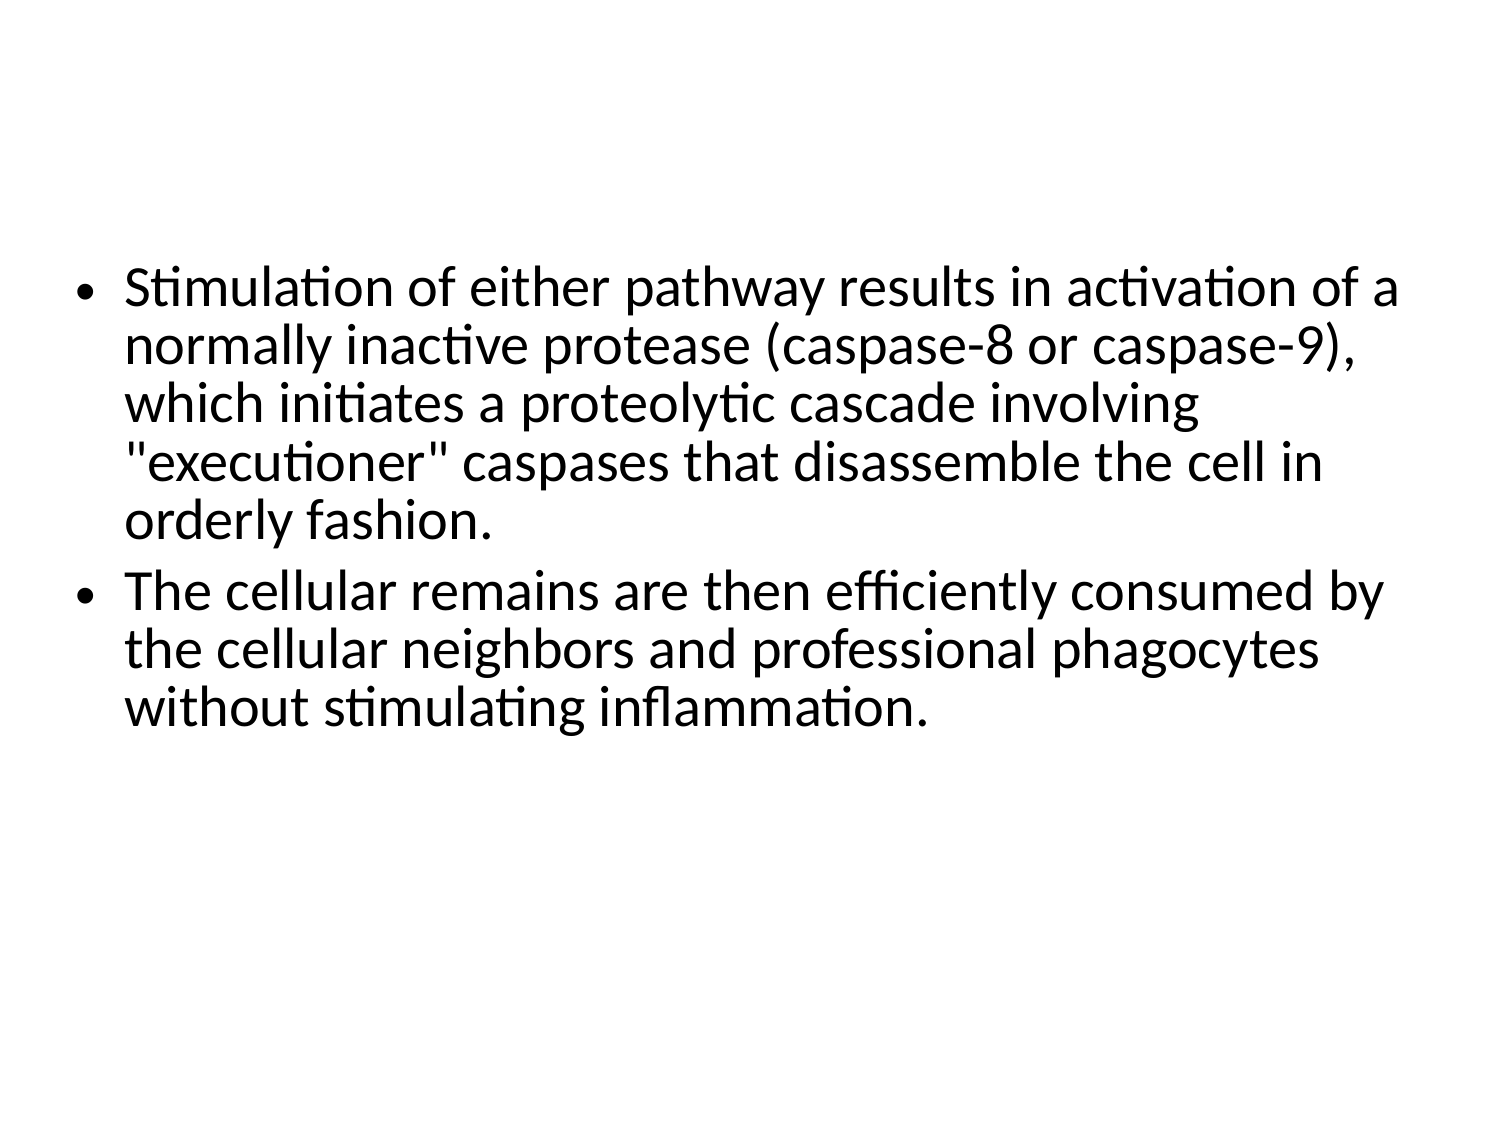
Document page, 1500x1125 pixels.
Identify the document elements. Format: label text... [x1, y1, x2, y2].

list Stimulation of either pathway results in activation of a normally inactive protease (caspase-8 or caspase-9), which initiates a proteolytic cascade involving "executioner" caspases that disassemble the cell in orderly fashion. The cellular remains are then efficiently consumed by the cellular neighbors and professional phagocytes without stimulating inflammation. [75, 262, 1425, 1005]
